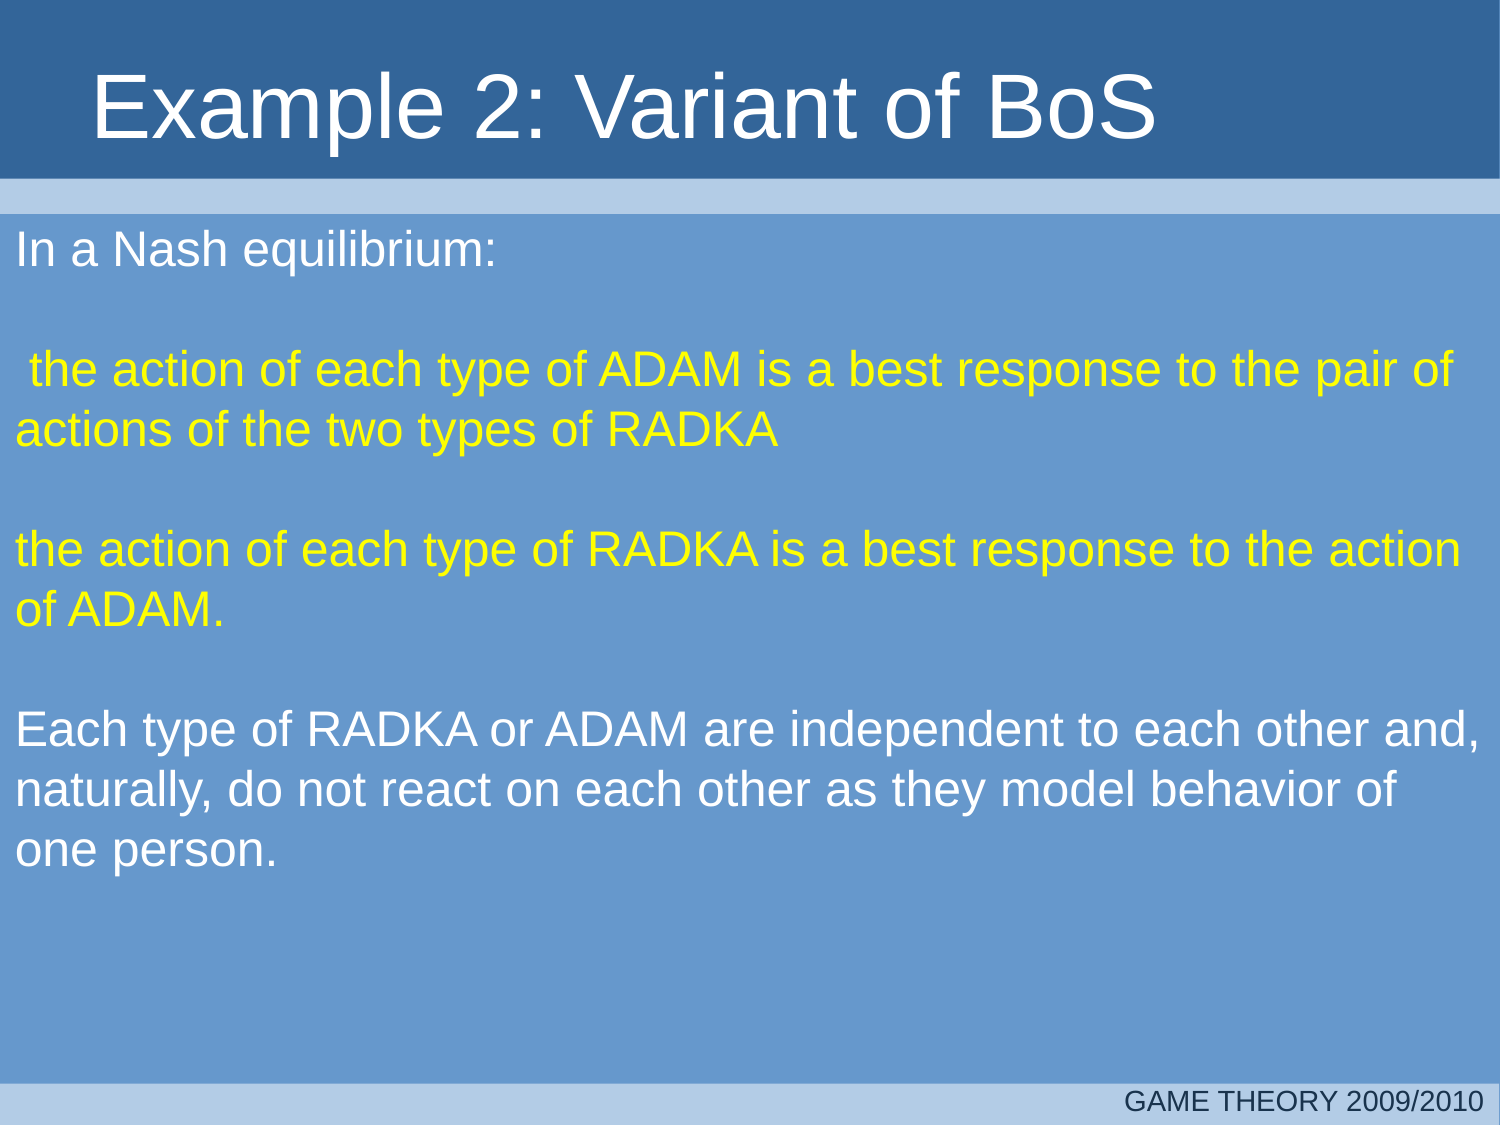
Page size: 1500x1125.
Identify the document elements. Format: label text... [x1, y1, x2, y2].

text_box In a Nash equilibrium: the action of each type of ADAM is a best response to the pair of actions of the two types of RADKA the action of each type of RADKA is a best response to the action of ADAM. Each type of RADKA or ADAM are independent to each other and, naturally, do not react on each other as they model behavior of one person. [0, 209, 1500, 884]
title Example 2: Variant of BoS [74, 42, 1436, 162]
text_box GAME THEORY 2009/2010 [1109, 1075, 1500, 1125]
